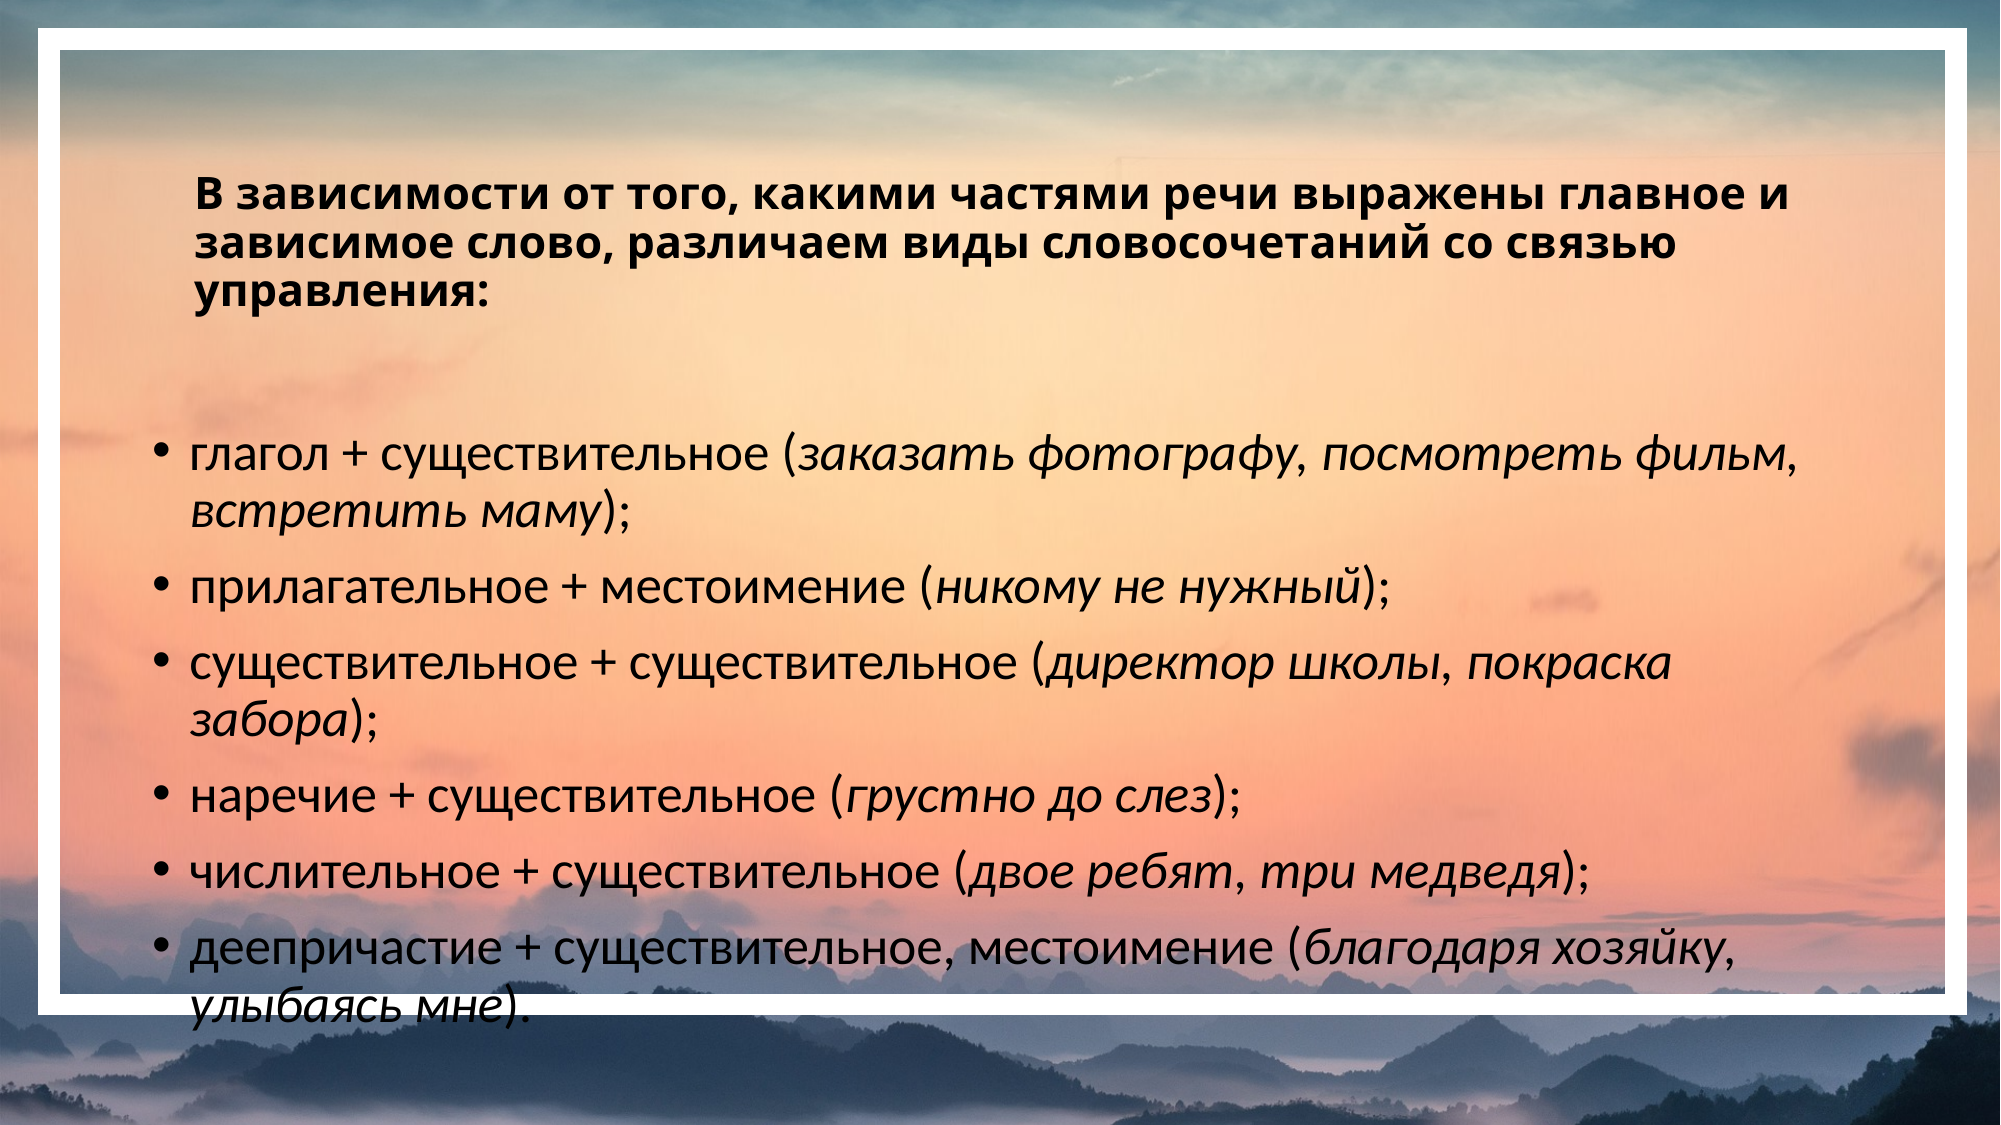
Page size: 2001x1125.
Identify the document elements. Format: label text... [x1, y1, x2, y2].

title В зависимости от того, какими частями речи выражены главное и зависимое слово, различаем виды словосочетаний со связью управления: [179, 161, 1905, 380]
list глагол + существительное (заказать фотографу, посмотреть фильм, встретить маму); прилагательное + местоимение (никому не нужный); существительное + существительное (директор школы, покраска забора); наречие + существительное (грустно до слез); числительное + существительное (двое ребят, три медведя); деепричастие + существительное, местоимение (благодаря хозяйку, улыбаясь мне). [137, 416, 1863, 1043]
picture [0, 0, 2000, 1125]
